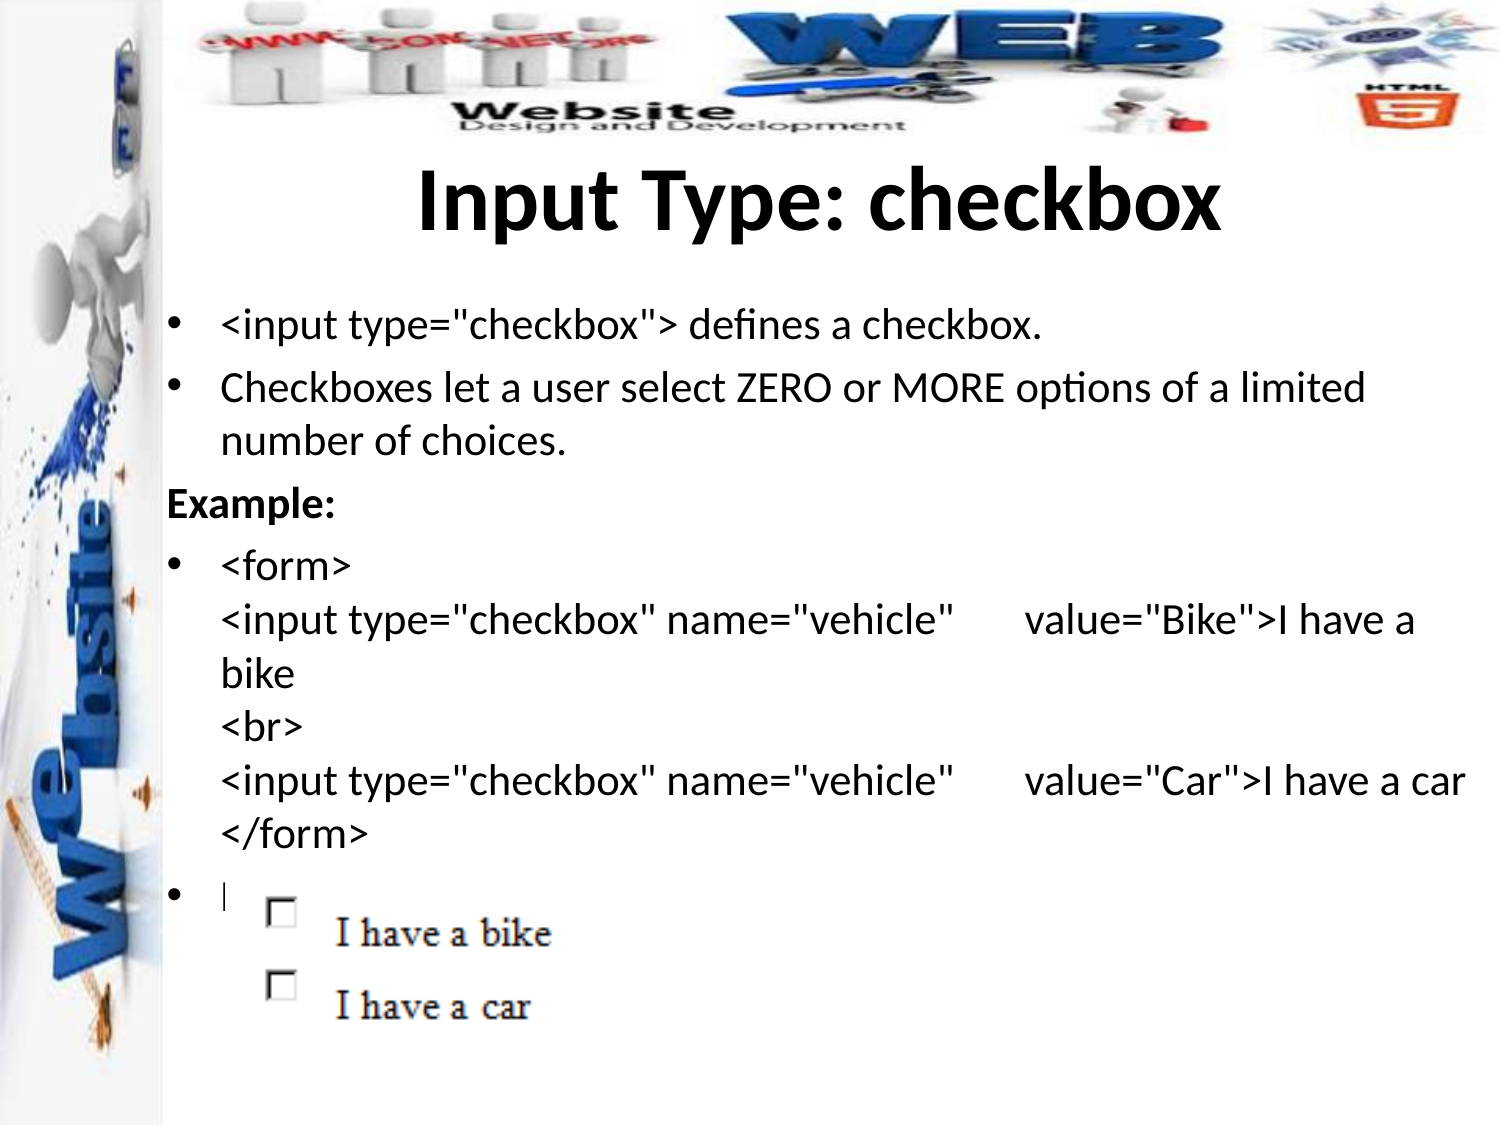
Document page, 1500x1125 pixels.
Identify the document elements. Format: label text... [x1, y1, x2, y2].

list <input type="checkbox"> defines a checkbox. Checkboxes let a user select ZERO or MORE options of a limited number of choices. Example: <form> <input type="checkbox" name="vehicle" value="Bike">I have a bike <br> <input type="checkbox" name="vehicle" value="Car">I have a car </form> HTML VIEW: [151, 287, 1500, 1120]
title Input Type: checkbox [145, 99, 1496, 288]
picture [0, 0, 1500, 1125]
picture [224, 874, 590, 1051]
